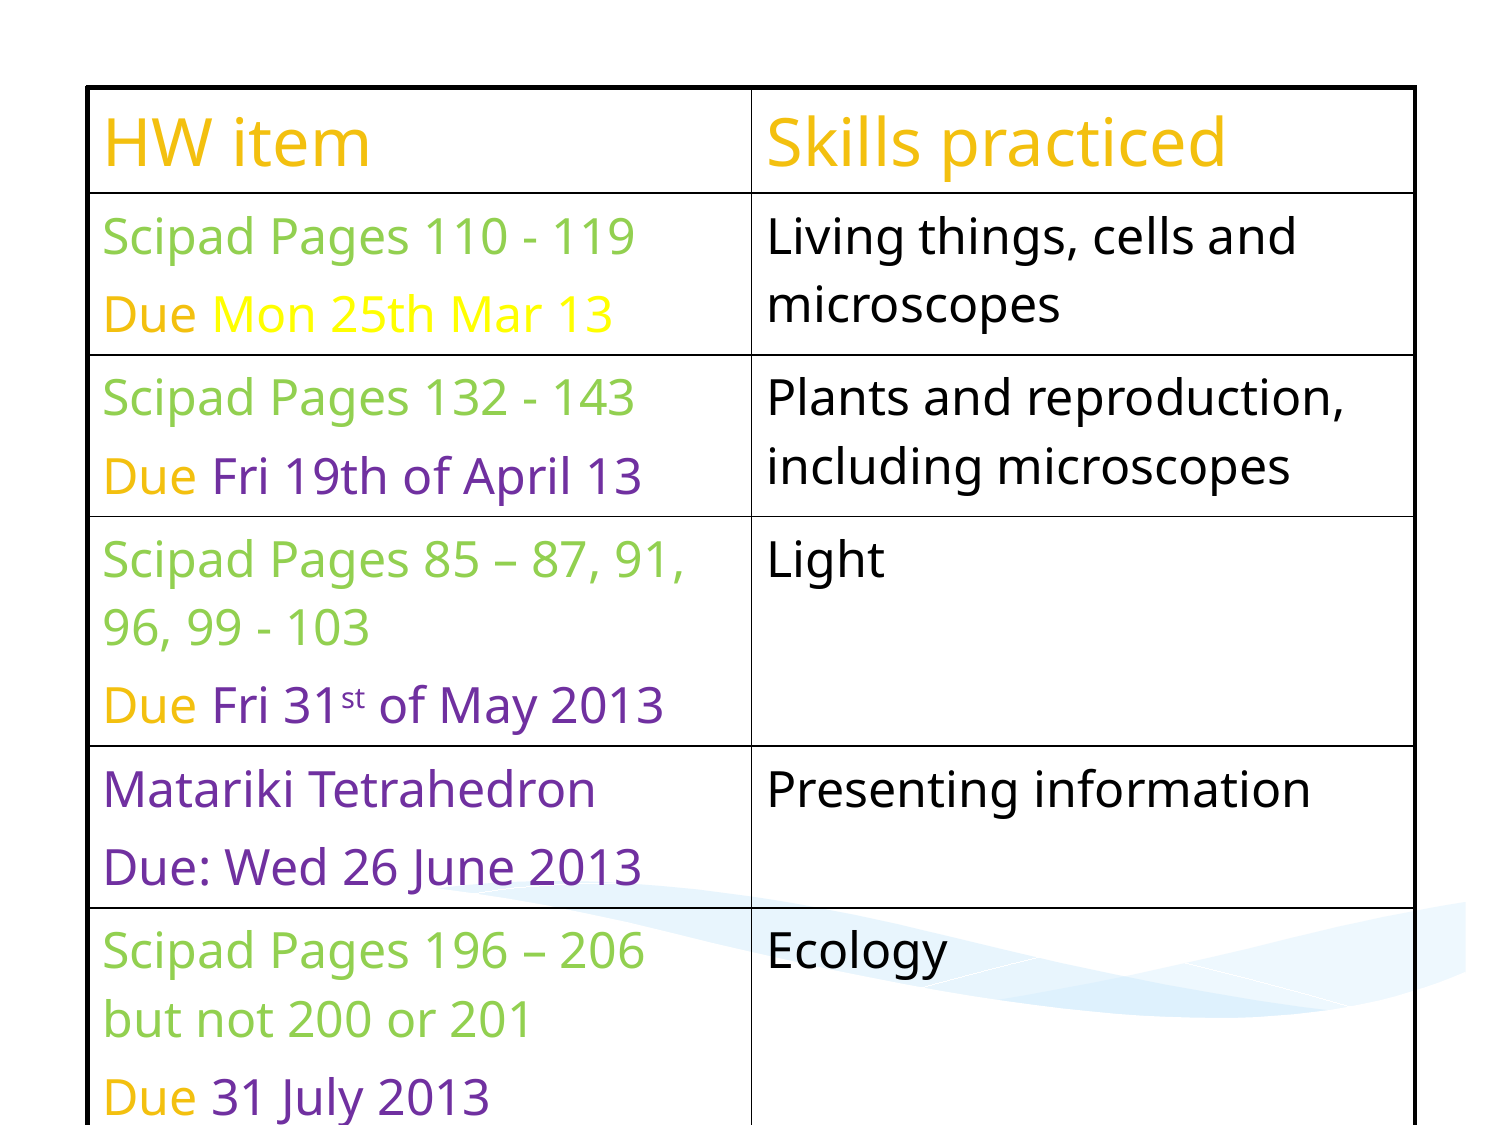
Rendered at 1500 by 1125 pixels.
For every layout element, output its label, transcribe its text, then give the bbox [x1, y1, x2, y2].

table_cell Scipad Pages 85 – 87, 91, 96, 99 - 103 Due Fri 31st of May 2013 [90, 517, 751, 745]
table_cell Scipad Pages 110 - 119 Due Mon 25th Mar 13 [90, 194, 751, 354]
table_cell Living things, cells and microscopes [752, 194, 1413, 354]
table_cell Scipad Pages 196 – 206 but not 200 or 201 Due 31 July 2013 [90, 909, 751, 1125]
table_cell Matariki Tetrahedron Due: Wed 26 June 2013 [90, 747, 751, 907]
table_cell Plants and reproduction, including microscopes [752, 356, 1413, 516]
table_cell Ecology [752, 909, 1413, 1125]
table_header Skills practiced [752, 90, 1413, 192]
table_cell Presenting information [752, 747, 1413, 907]
table_header HW item [90, 90, 751, 192]
table_cell Scipad Pages 132 - 143 Due Fri 19th of April 13 [90, 356, 751, 516]
table_cell Light [752, 517, 1413, 745]
